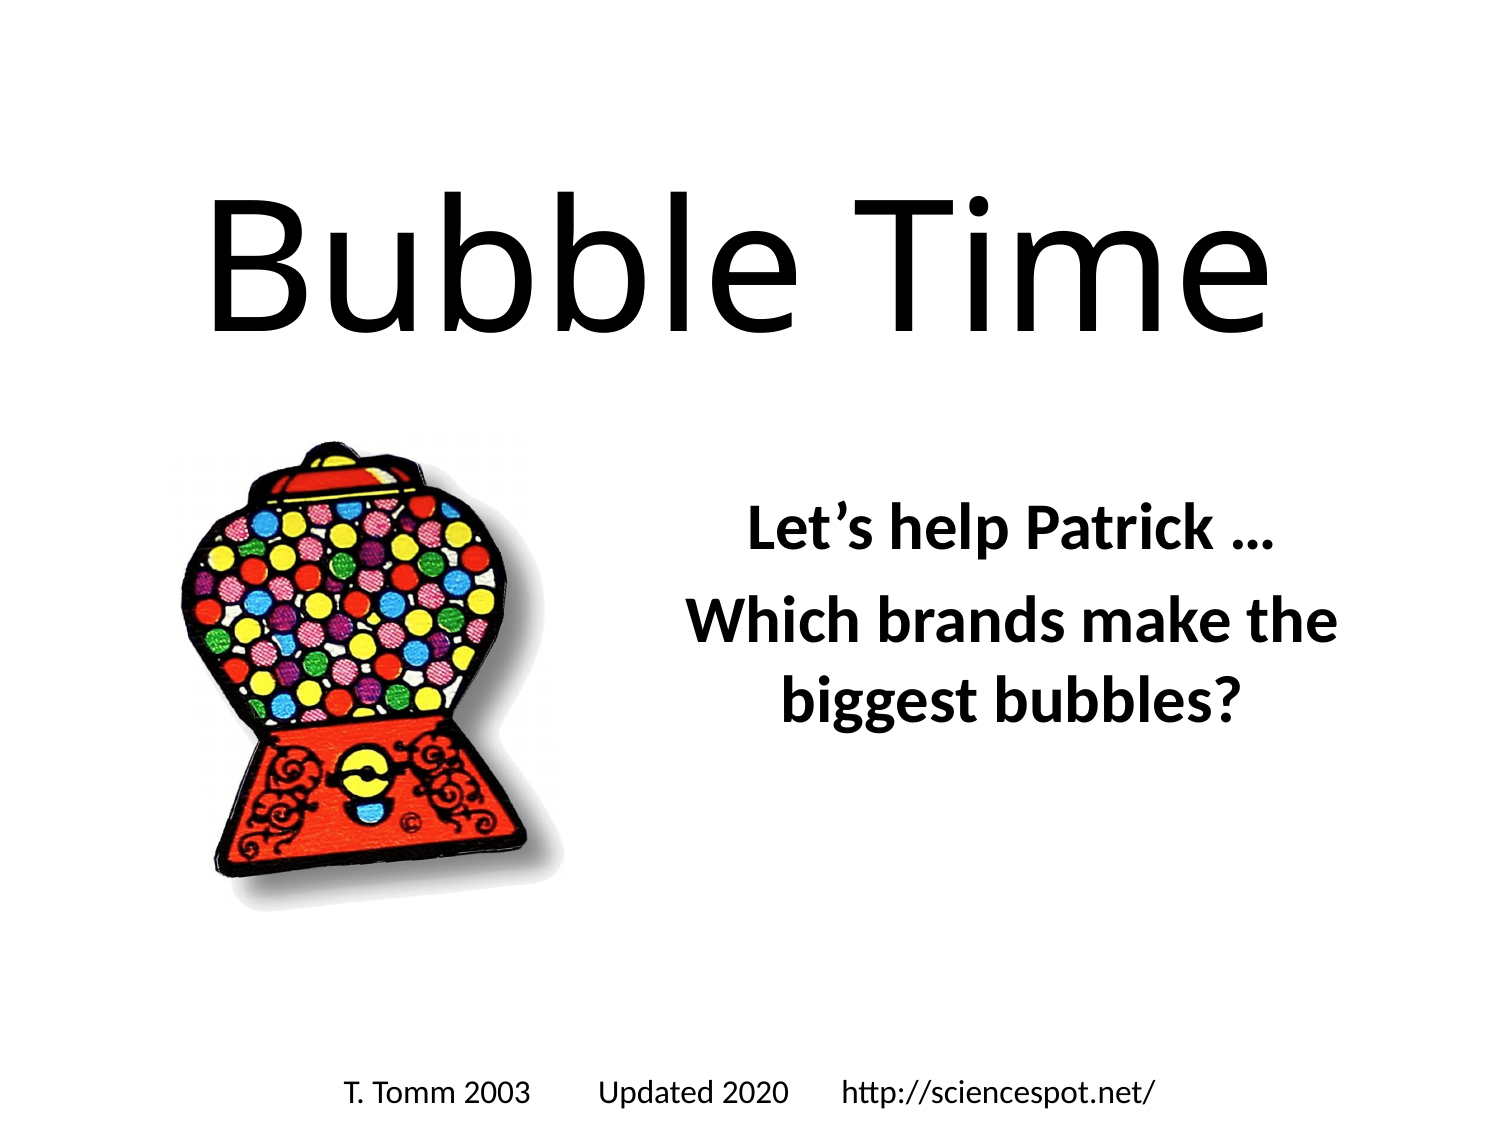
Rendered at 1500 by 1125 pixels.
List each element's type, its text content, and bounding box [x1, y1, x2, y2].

subtitle Let’s help Patrick … Which brands make the biggest bubbles? [662, 474, 1363, 763]
picture [165, 420, 573, 917]
title Bubble Time [99, 137, 1375, 379]
text_box T. Tomm 2003 Updated 2020 http://sciencespot.net/ [0, 1062, 1500, 1118]
